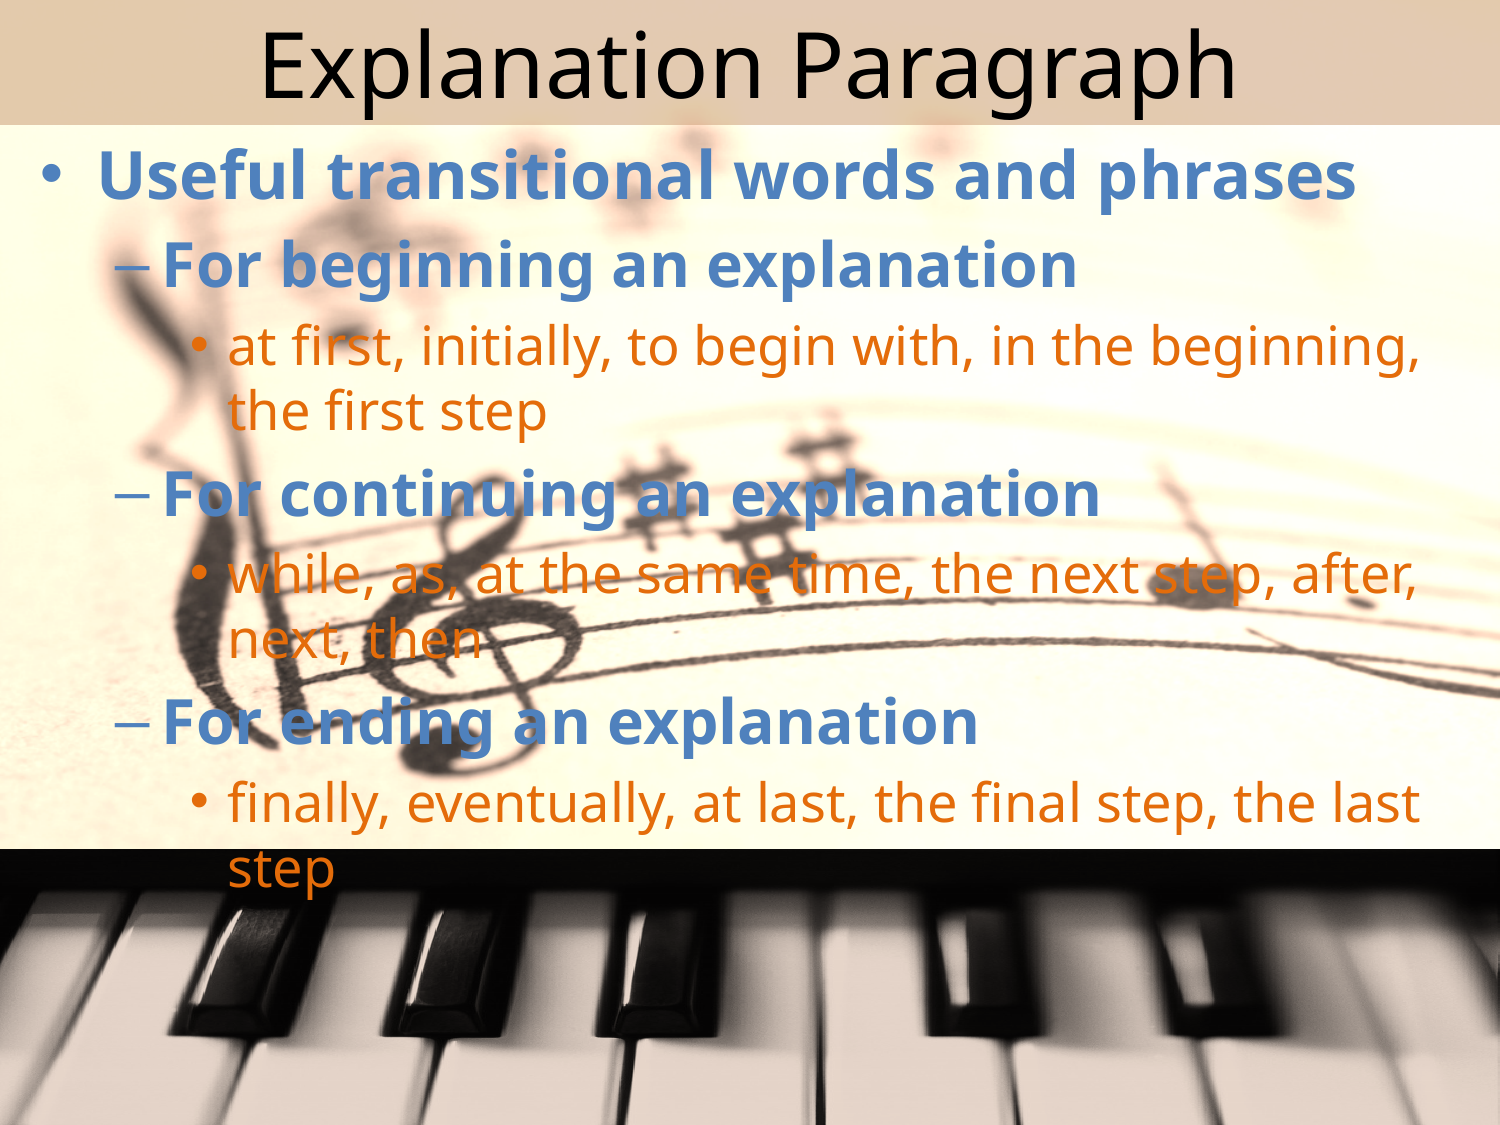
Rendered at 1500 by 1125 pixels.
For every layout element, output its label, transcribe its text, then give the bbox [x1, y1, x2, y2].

title Explanation Paragraph [0, 0, 1500, 125]
list Useful transitional words and phrases For beginning an explanation at first, initially, to begin with, in the beginning, the first step For continuing an explanation while, as, at the same time, the next step, after, next, then For ending an explanation finally, eventually, at last, the final step, the last step [24, 125, 1463, 1005]
